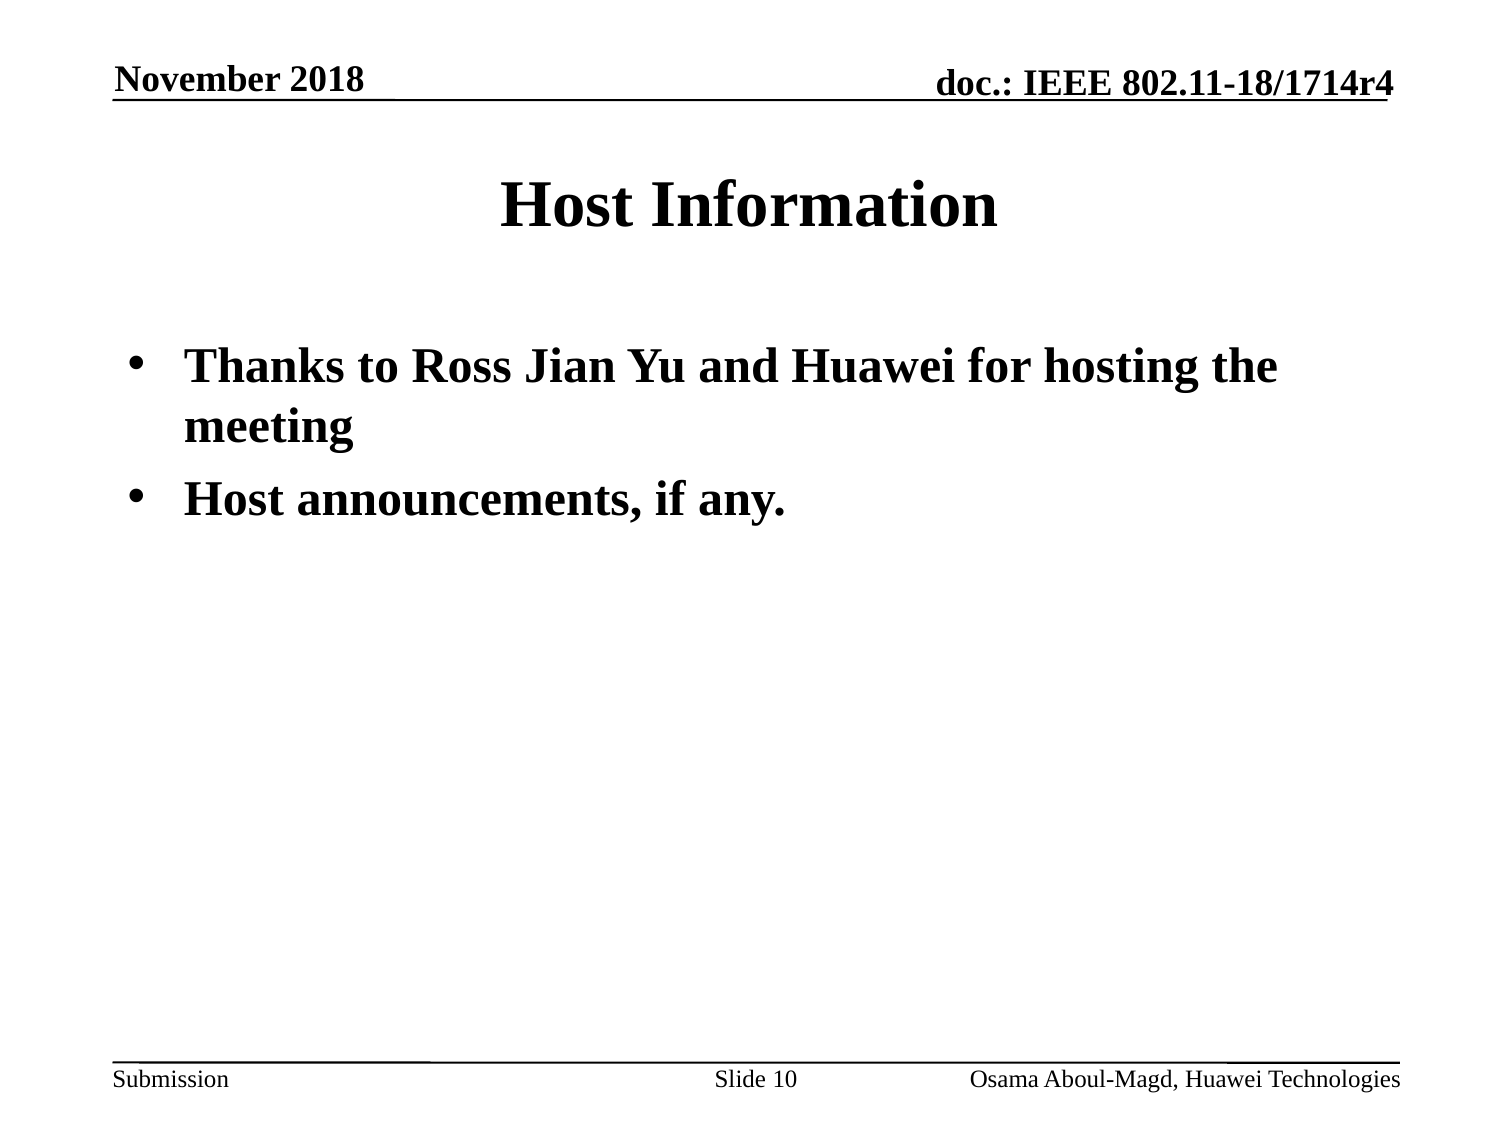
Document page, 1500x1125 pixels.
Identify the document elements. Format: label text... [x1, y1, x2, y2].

list Thanks to Ross Jian Yu and Huawei for hosting the meeting Host announcements, if any. [112, 324, 1388, 1000]
slide_number Slide 10 [712, 1061, 800, 1123]
footer Osama Aboul-Magd, Huawei Technologies [878, 1061, 1402, 1093]
title Host Information [112, 112, 1388, 288]
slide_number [114, 54, 423, 100]
